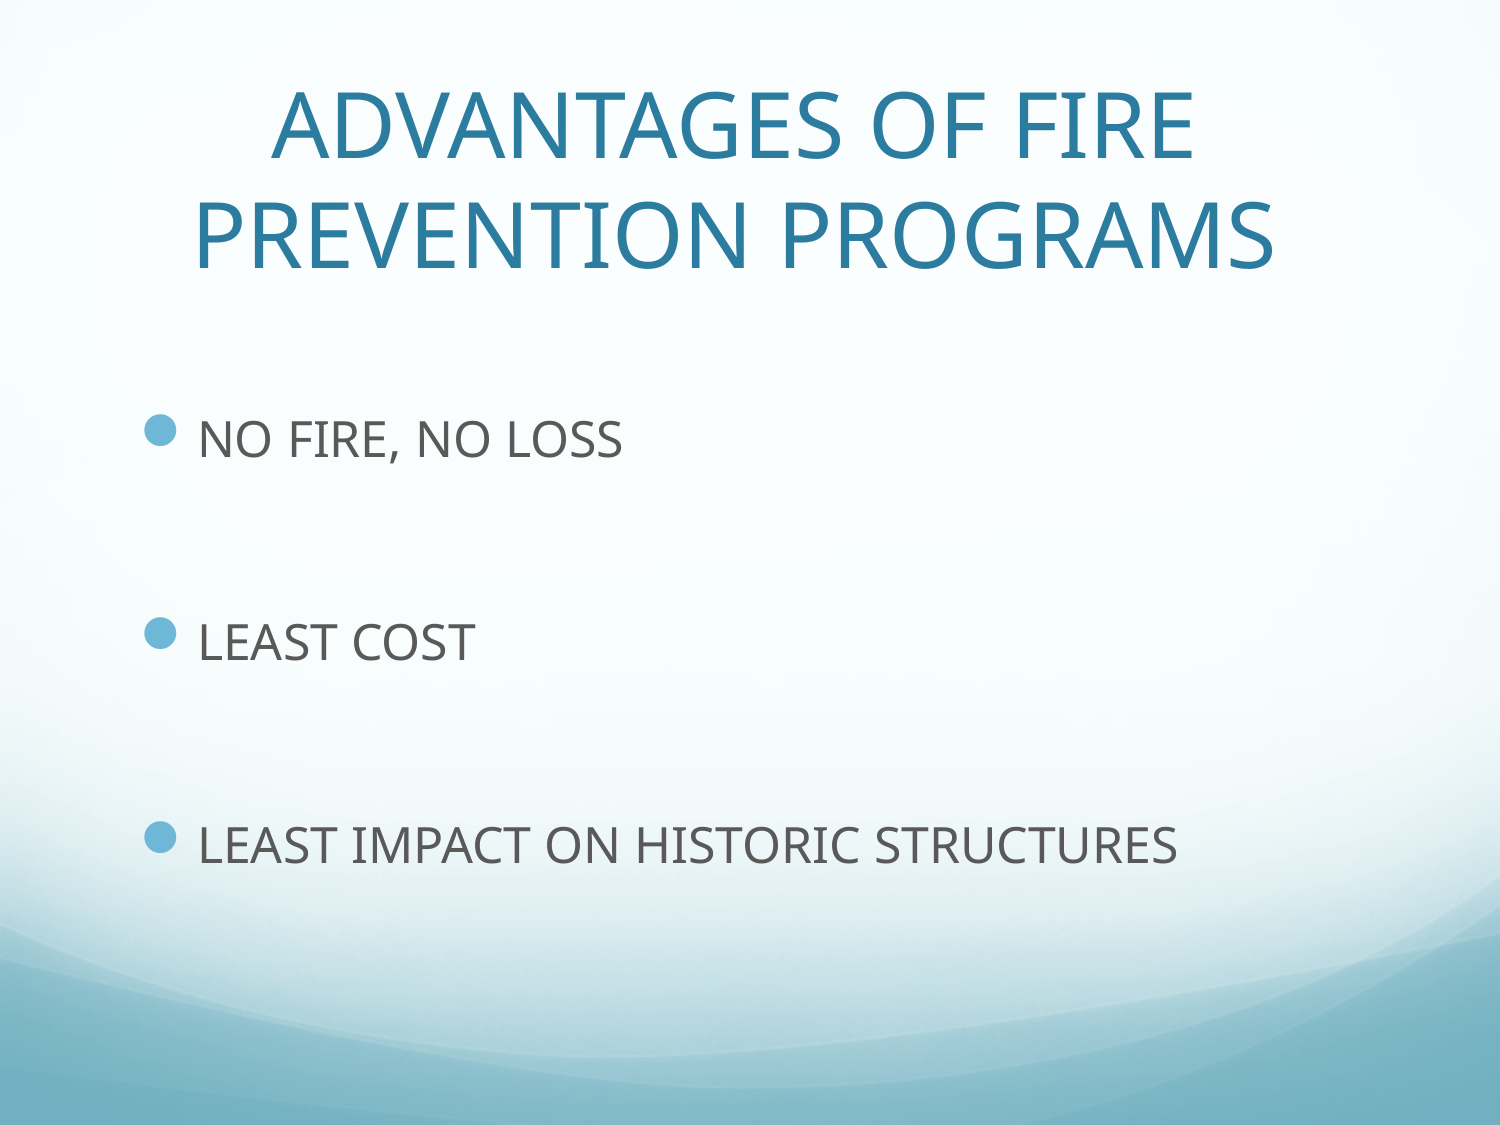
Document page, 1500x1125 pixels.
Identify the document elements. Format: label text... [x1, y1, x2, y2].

title ADVANTAGES OF FIRE PREVENTION PROGRAMS [75, 75, 1395, 295]
list NO FIRE, NO LOSS LEAST COST LEAST IMPACT ON HISTORIC STRUCTURES [125, 399, 1404, 988]
